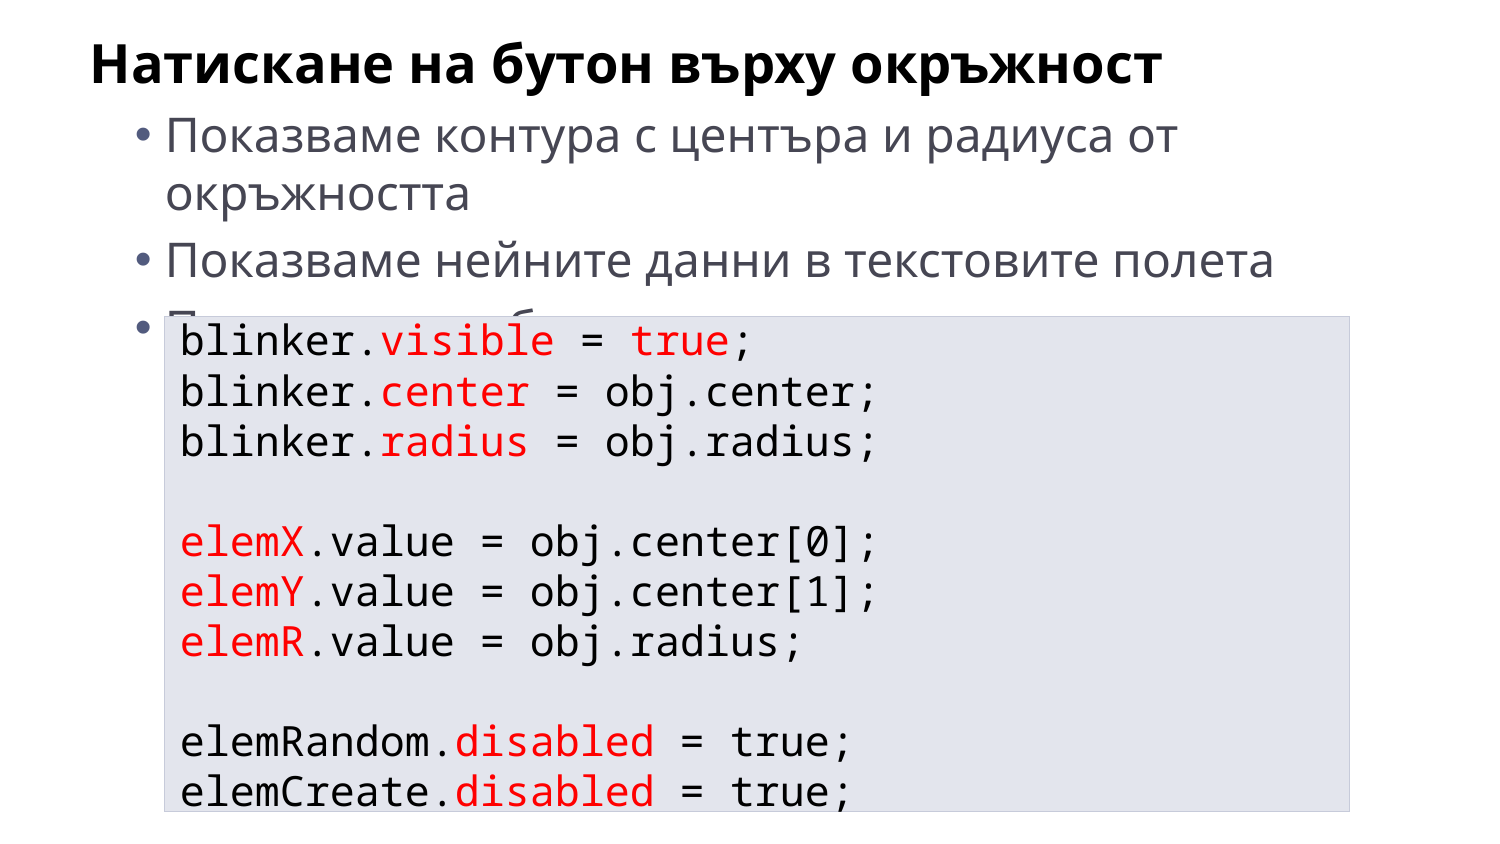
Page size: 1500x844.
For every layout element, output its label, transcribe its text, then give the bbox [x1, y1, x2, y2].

text_box blinker.visible = true; blinker.center = obj.center; blinker.radius = obj.radius; elemX.value = obj.center[0]; elemY.value = obj.center[1]; elemR.value = obj.radius; elemRandom.disabled = true; elemCreate.disabled = true; [164, 316, 1350, 812]
list Натискане на бутон върху окръжност Показваме контура с центъра и радиуса от окръжността Показваме нейните данни в текстовите полета Правим двата бутона неактивни [75, 21, 1475, 835]
